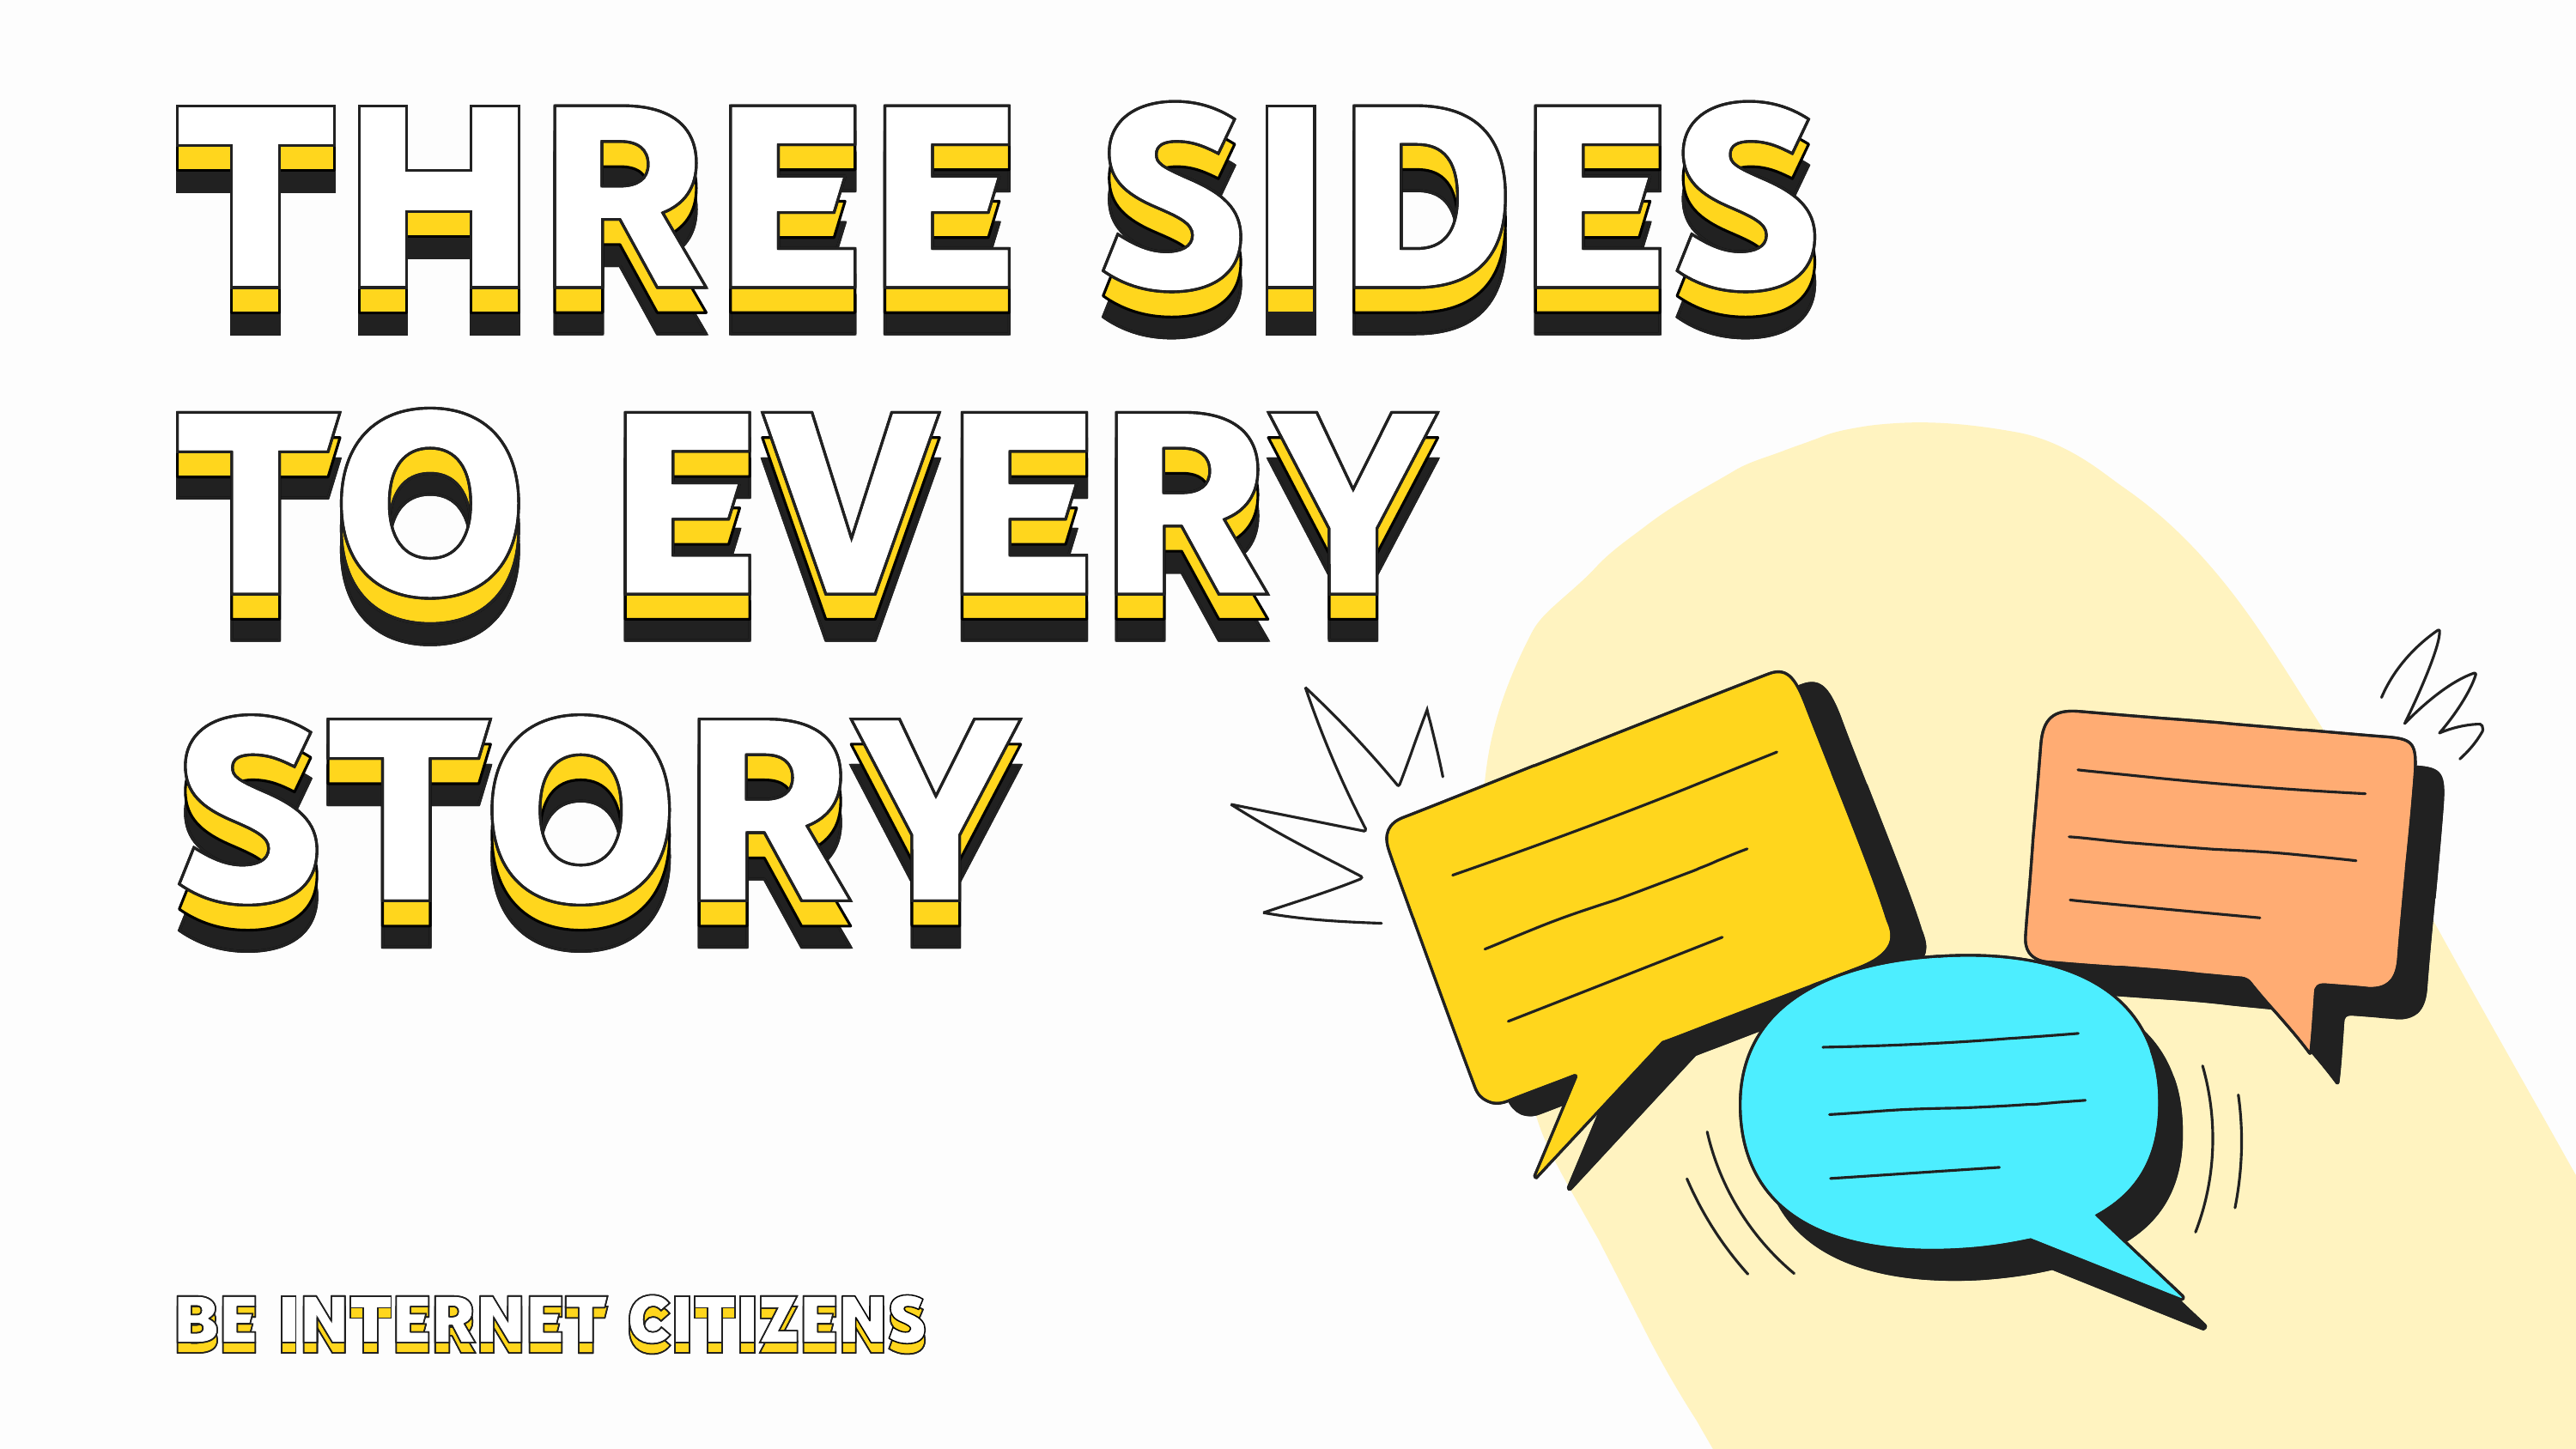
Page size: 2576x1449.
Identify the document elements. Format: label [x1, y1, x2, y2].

text_box [491, 824, 670, 931]
text_box [1269, 413, 1437, 535]
text_box [1011, 477, 1086, 497]
text_box [1583, 223, 1649, 248]
text_box [673, 530, 739, 555]
text_box [852, 766, 911, 879]
text_box [1186, 536, 2488, 1383]
text_box [603, 245, 706, 333]
text_box [748, 834, 851, 926]
text_box [1225, 483, 1258, 535]
text_box [933, 201, 999, 238]
text_box [673, 452, 750, 477]
text_box [245, 774, 311, 808]
text_box [179, 714, 318, 905]
text_box [1011, 507, 1077, 545]
text_box [962, 595, 1087, 620]
text_box [1267, 288, 1315, 313]
text_box [1536, 106, 1660, 288]
text_box [960, 766, 1020, 880]
text_box [1164, 449, 1209, 482]
text_box [779, 170, 854, 191]
text_box [390, 449, 471, 512]
text_box [1743, 161, 1808, 195]
text_box [280, 459, 339, 498]
text_box [675, 203, 696, 246]
text_box [1684, 191, 1758, 252]
text_box [885, 313, 1009, 333]
text_box [748, 858, 850, 947]
text_box [626, 413, 750, 594]
text_box [700, 718, 850, 900]
text_box [603, 142, 647, 176]
text_box [1164, 552, 1182, 572]
text_box [963, 413, 1086, 594]
text_box [342, 523, 519, 623]
text_box [1268, 437, 1328, 535]
text_box [731, 106, 854, 288]
text_box [329, 719, 490, 900]
text_box [1353, 212, 1506, 313]
text_box [673, 507, 740, 545]
text_box [819, 817, 841, 859]
text_box [1269, 459, 1318, 535]
text_box [280, 171, 334, 191]
text_box [178, 106, 334, 288]
text_box [1267, 313, 1315, 334]
text_box [1536, 313, 1660, 333]
text_box [1535, 288, 1661, 313]
text_box [491, 714, 670, 905]
text_box [555, 288, 603, 313]
text_box [382, 901, 430, 926]
text_box [913, 926, 959, 947]
text_box [603, 167, 644, 185]
text_box [541, 780, 620, 831]
text_box [540, 755, 621, 822]
text_box [1377, 437, 1438, 535]
text_box [178, 477, 231, 498]
text_box [700, 926, 747, 947]
text_box [1677, 1026, 2576, 1449]
text_box [699, 901, 748, 926]
text_box [1117, 620, 1163, 640]
text_box [779, 223, 844, 248]
text_box [1103, 101, 1241, 291]
text_box [1583, 170, 1660, 191]
text_box [851, 743, 911, 859]
text_box [1117, 412, 1258, 594]
text_box [1354, 241, 1505, 333]
text_box [1164, 526, 1186, 552]
text_box [731, 313, 854, 333]
text_box [885, 106, 1009, 288]
text_box [407, 212, 471, 237]
text_box [471, 288, 519, 313]
text_box [1116, 595, 1164, 620]
text_box [471, 313, 519, 333]
text_box [491, 852, 669, 951]
text_box [177, 146, 231, 171]
text_box [1677, 276, 1815, 337]
text_box [391, 474, 470, 524]
text_box [280, 437, 341, 477]
text_box [360, 106, 519, 288]
text_box [912, 901, 960, 926]
text_box [1164, 474, 1206, 493]
text_box [556, 106, 706, 288]
text_box [1633, 422, 2181, 535]
text_box [933, 145, 1010, 170]
text_box [1103, 277, 1241, 337]
text_box [231, 288, 280, 313]
text_box [673, 477, 750, 497]
text_box [1011, 452, 1087, 477]
text_box [1677, 251, 1815, 318]
text_box [603, 220, 707, 313]
text_box [730, 288, 855, 313]
text_box [963, 620, 1086, 640]
text_box [179, 864, 318, 931]
text_box [1677, 101, 1815, 291]
text_box [177, 452, 231, 477]
text_box [556, 313, 602, 333]
text_box [960, 743, 1021, 860]
text_box [1157, 139, 1235, 179]
text_box [359, 288, 407, 313]
text_box [179, 891, 318, 951]
text_box [1109, 167, 1192, 247]
text_box [625, 595, 750, 620]
text_box [178, 413, 339, 594]
text_box [1583, 145, 1661, 170]
text_box [383, 926, 429, 947]
text_box [342, 545, 519, 645]
text_box [1011, 530, 1076, 555]
text_box [1401, 145, 1457, 206]
text_box [280, 146, 335, 171]
text_box [1242, 510, 1257, 535]
text_box [1583, 201, 1650, 238]
text_box [233, 752, 312, 792]
text_box [342, 408, 519, 598]
text_box [185, 780, 268, 861]
text_box [933, 223, 999, 248]
text_box [178, 171, 231, 191]
text_box [808, 790, 841, 846]
text_box [664, 177, 696, 232]
text_box [329, 784, 382, 804]
text_box [1103, 252, 1242, 318]
text_box [626, 620, 750, 640]
text_box [852, 719, 1020, 900]
text_box [762, 437, 940, 620]
text_box [763, 413, 939, 594]
text_box [1731, 138, 1809, 179]
text_box [231, 595, 280, 620]
text_box [1267, 106, 1315, 288]
text_box [430, 743, 491, 784]
text_box [360, 313, 406, 333]
text_box [933, 170, 1009, 191]
text_box [1109, 193, 1184, 252]
text_box [1401, 170, 1456, 217]
text_box [1683, 167, 1766, 247]
text_box [747, 780, 788, 799]
text_box [1169, 161, 1235, 195]
text_box [779, 145, 855, 170]
text_box [407, 237, 471, 258]
text_box [185, 806, 260, 864]
text_box [747, 755, 792, 790]
text_box [1388, 459, 1437, 535]
text_box [430, 766, 490, 804]
text_box [763, 459, 939, 640]
text_box [328, 759, 382, 784]
text_box [1354, 106, 1506, 288]
text_box [232, 313, 279, 333]
text_box [232, 620, 279, 640]
text_box [779, 201, 846, 238]
text_box [884, 288, 1010, 313]
